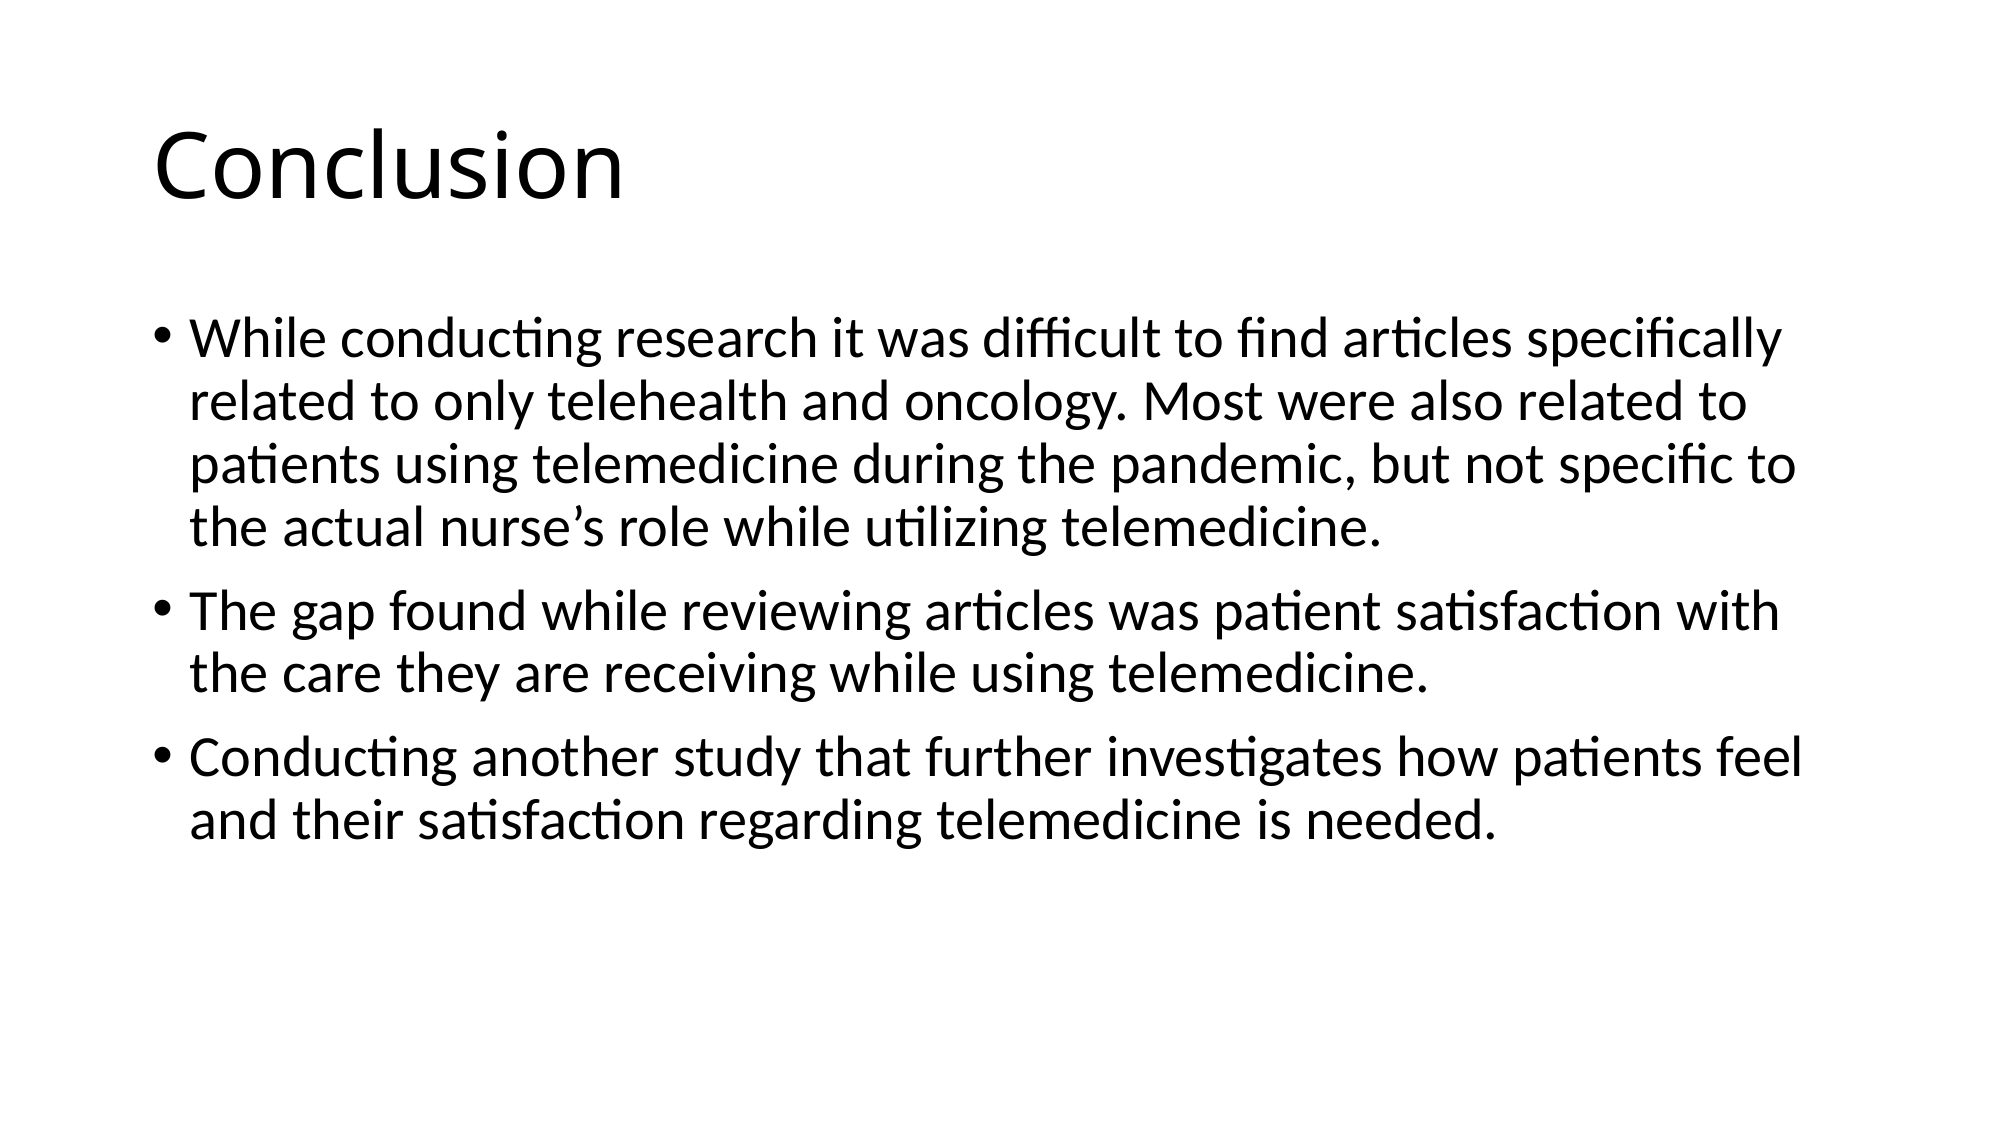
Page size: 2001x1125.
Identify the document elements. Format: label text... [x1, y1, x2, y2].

title Conclusion [137, 59, 1863, 278]
list While conducting research it was difficult to find articles specifically related to only telehealth and oncology. Most were also related to patients using telemedicine during the pandemic, but not specific to the actual nurse’s role while utilizing telemedicine. The gap found while reviewing articles was patient satisfaction with the care they are receiving while using telemedicine. Conducting another study that further investigates how patients feel and their satisfaction regarding telemedicine is needed. [137, 299, 1863, 1014]
